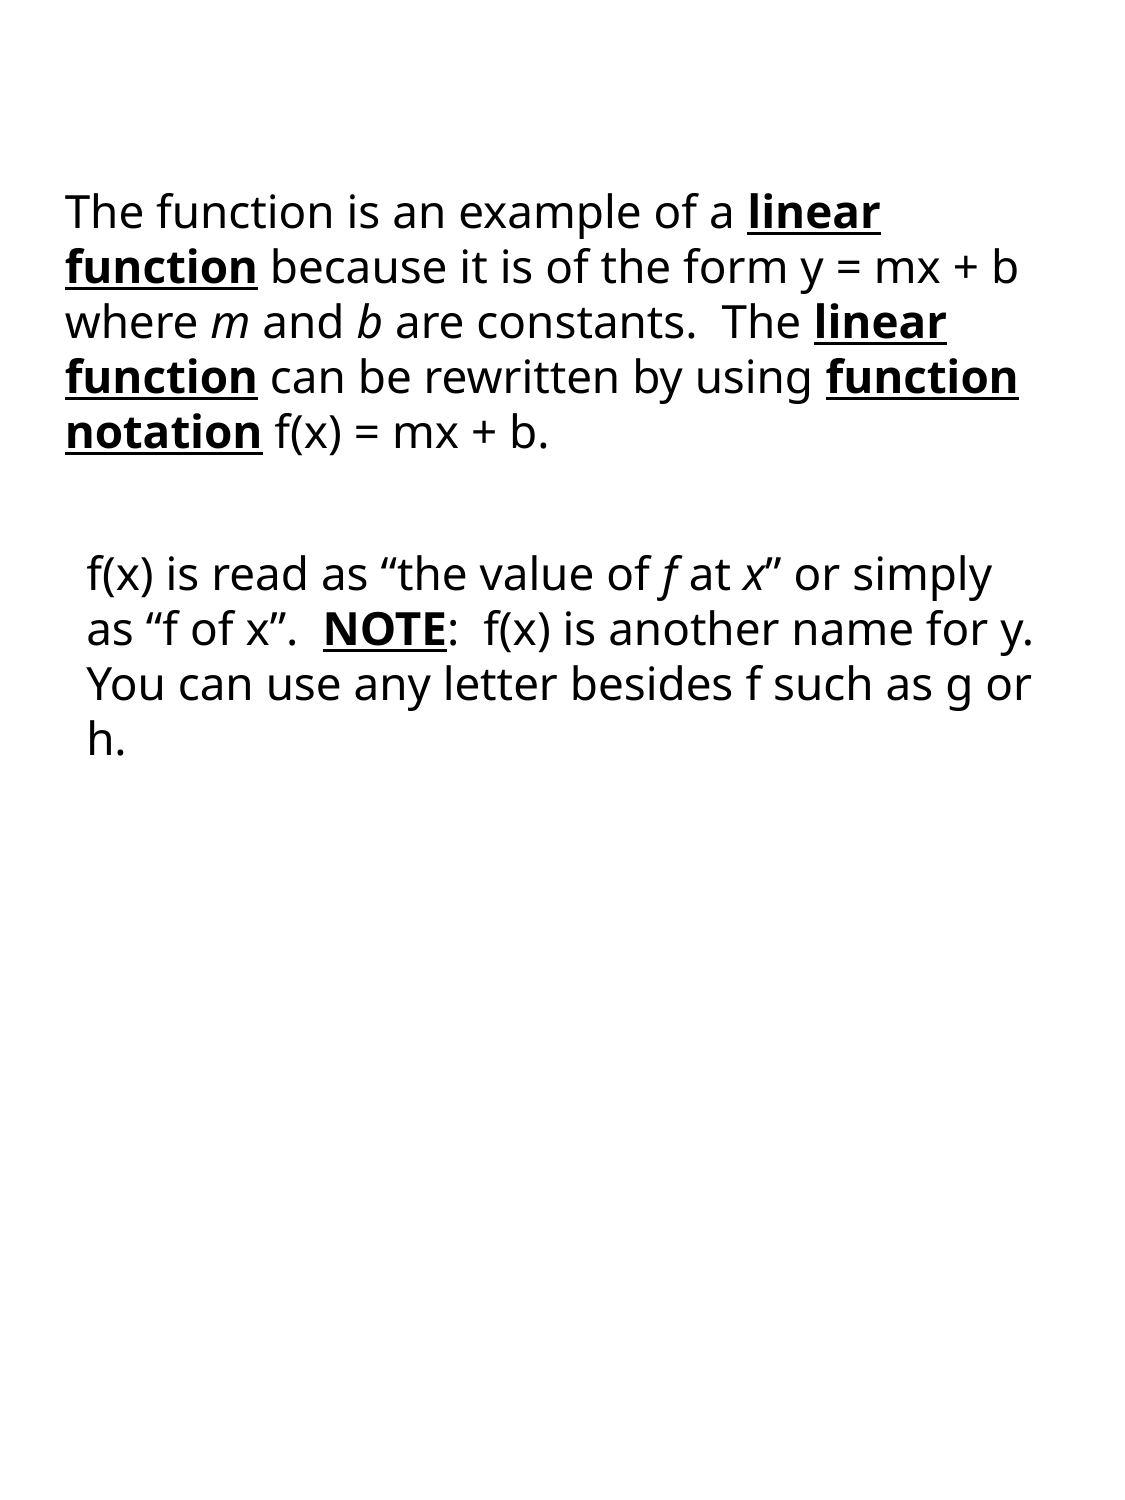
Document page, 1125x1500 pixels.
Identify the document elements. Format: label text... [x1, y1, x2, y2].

text_box f(x) is read as “the value of f at x” or simply as “f of x”. NOTE: f(x) is another name for y. You can use any letter besides f such as g or h. [71, 537, 1066, 773]
text_box The function is an example of a linear function because it is of the form y = mx + b where m and b are constants. The linear function can be rewritten by using function notation f(x) = mx + b. [49, 174, 1088, 465]
